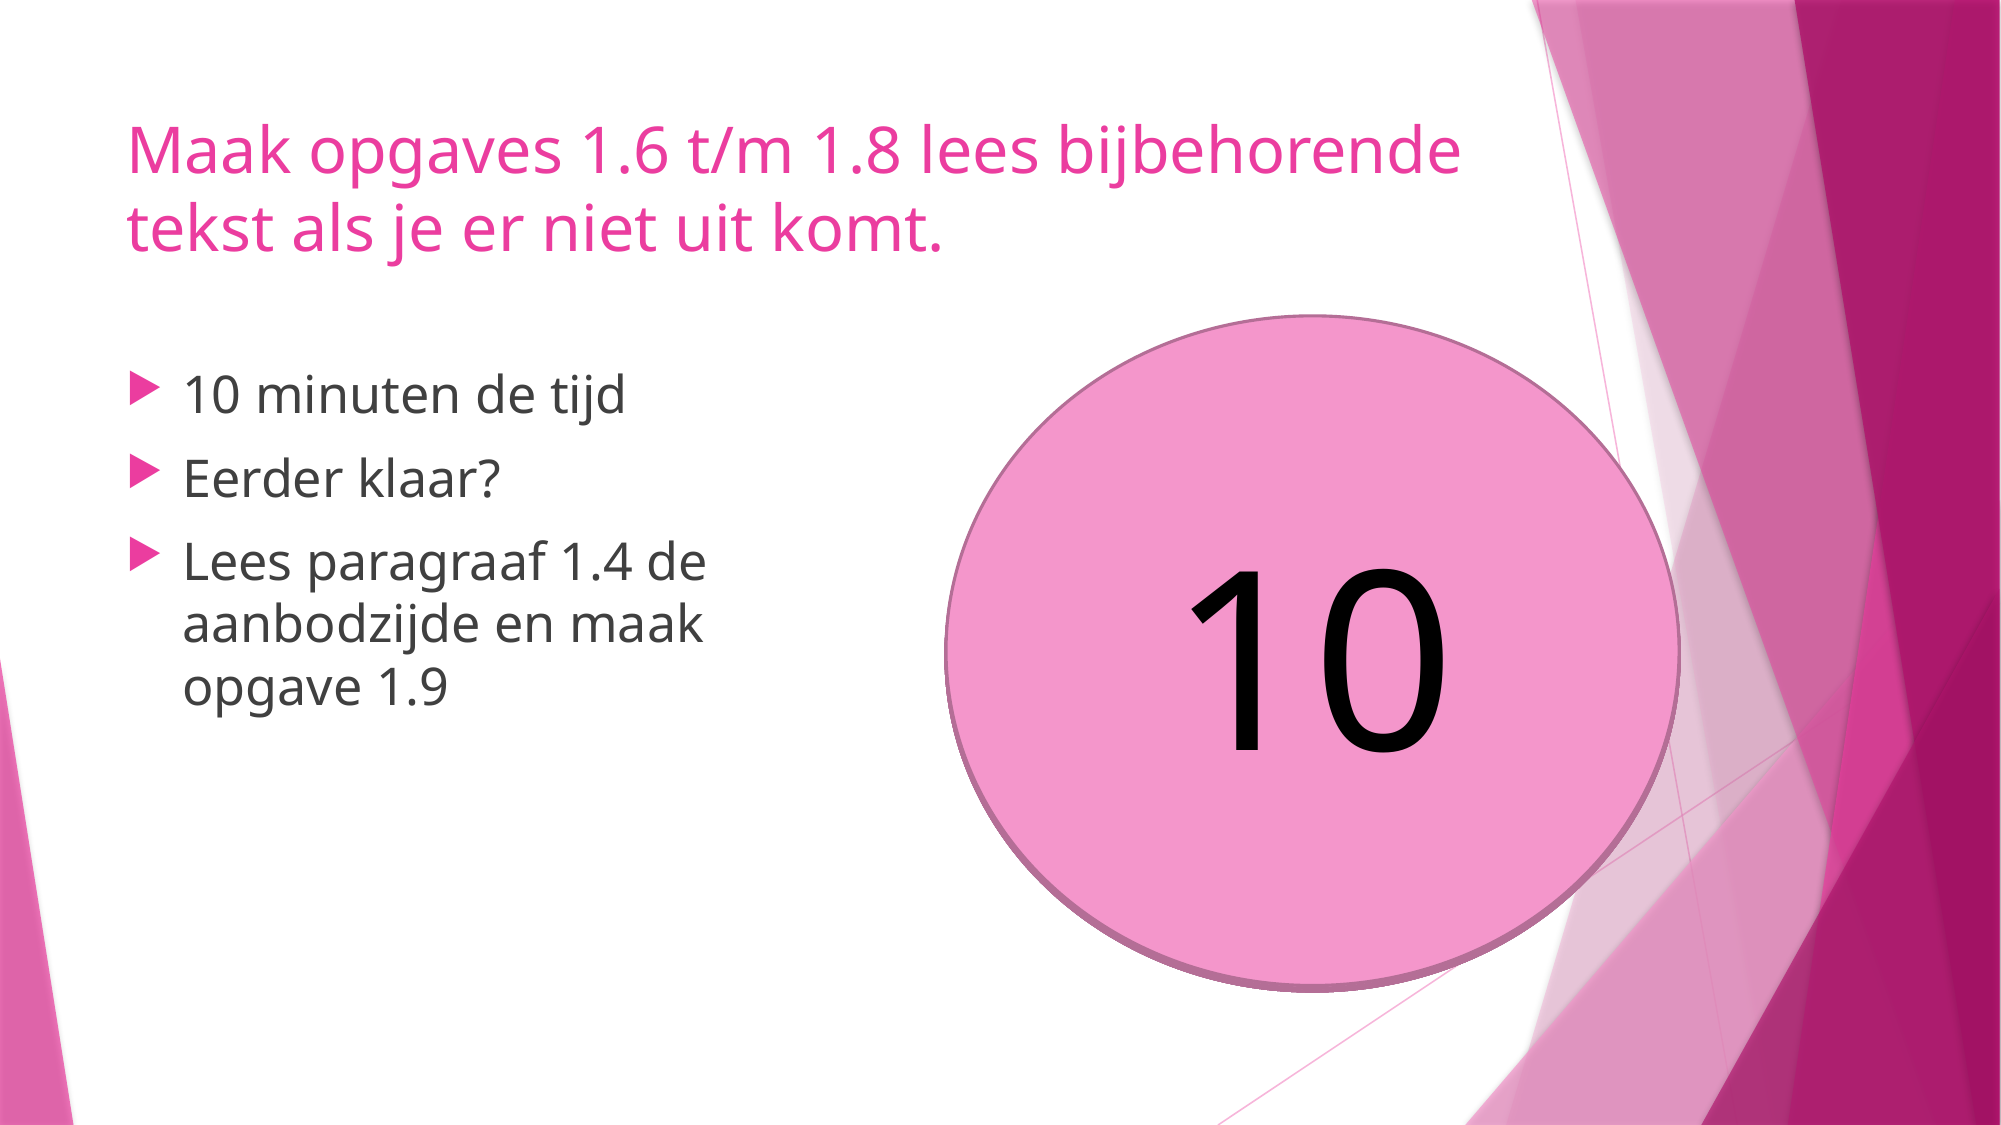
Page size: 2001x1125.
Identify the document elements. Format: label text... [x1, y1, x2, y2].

title Maak opgaves 1.6 t/m 1.8 lees bijbehorende tekst als je er niet uit komt. [111, 101, 1522, 319]
text_box 10 [944, 314, 1681, 988]
list 10 minuten de tijd Eerder klaar? Lees paragraaf 1.4 de aanbodzijde en maak opgave 1.9 [111, 354, 774, 992]
text_box 9 [958, 742, 1668, 990]
text_box 7 [961, 748, 1667, 993]
